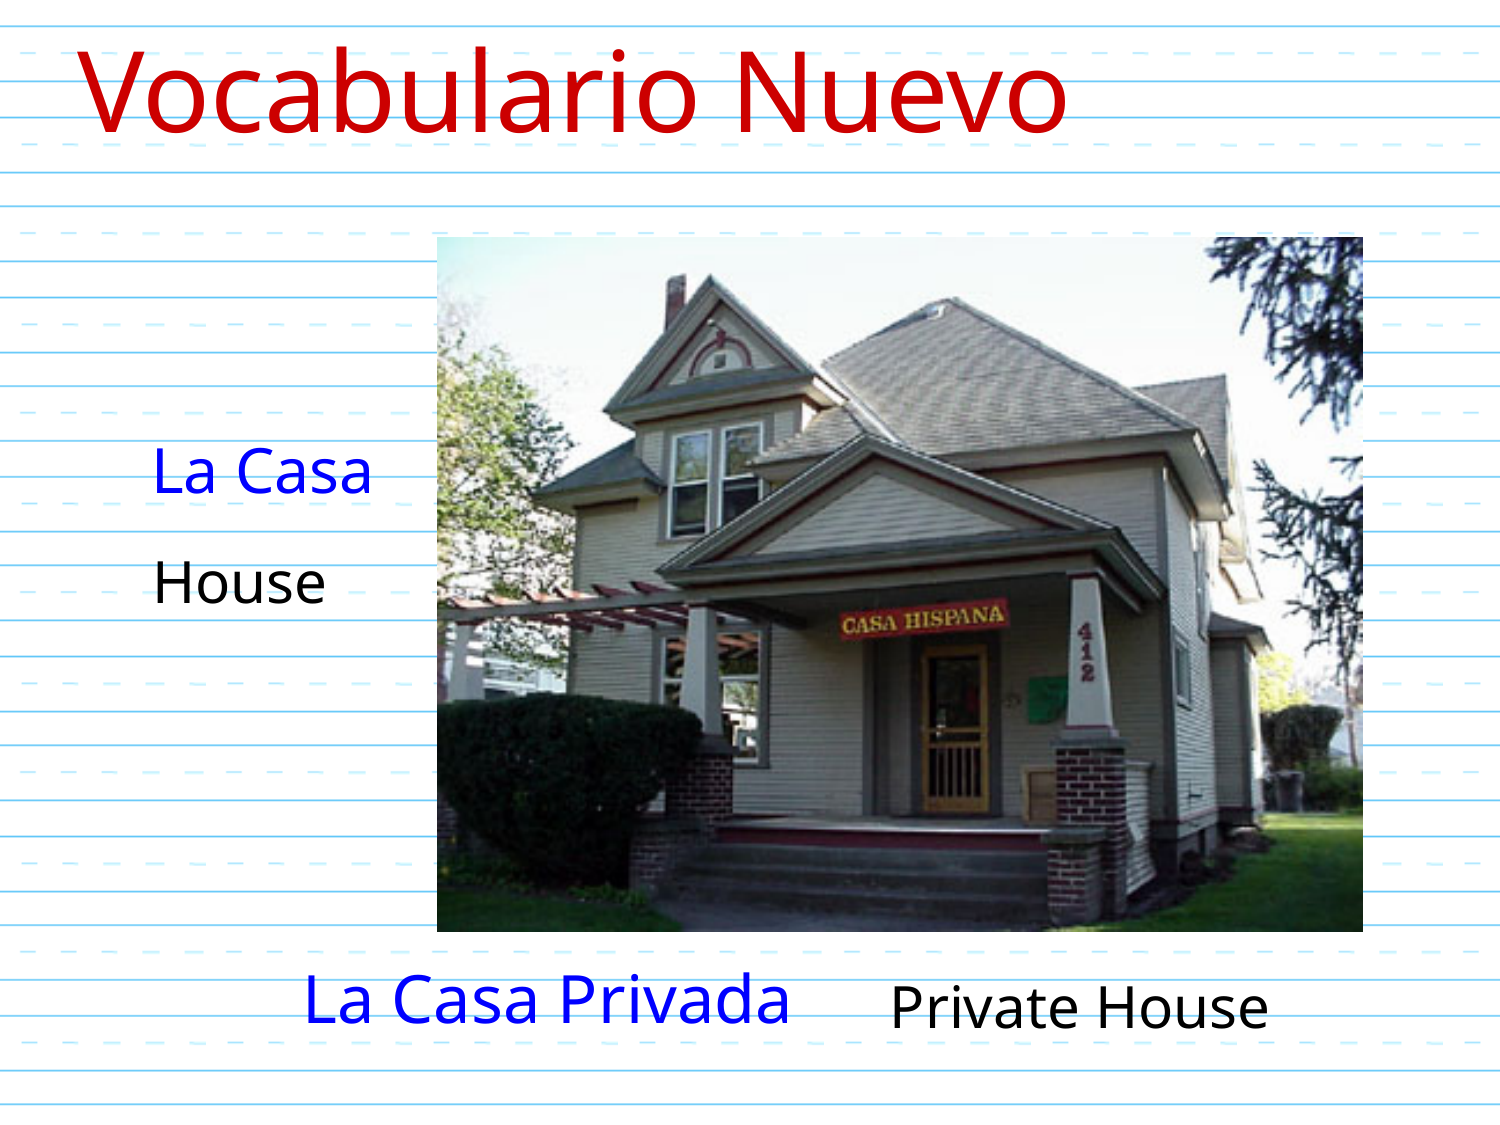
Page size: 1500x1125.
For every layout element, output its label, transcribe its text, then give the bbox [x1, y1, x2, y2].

text_box House [137, 537, 400, 623]
text_box Private House [874, 962, 1413, 1048]
list La Casa [136, 423, 408, 505]
picture [0, 0, 1500, 1125]
title Vocabulario Nuevo [62, 24, 1190, 150]
text_box La Casa Privada [287, 949, 838, 1045]
